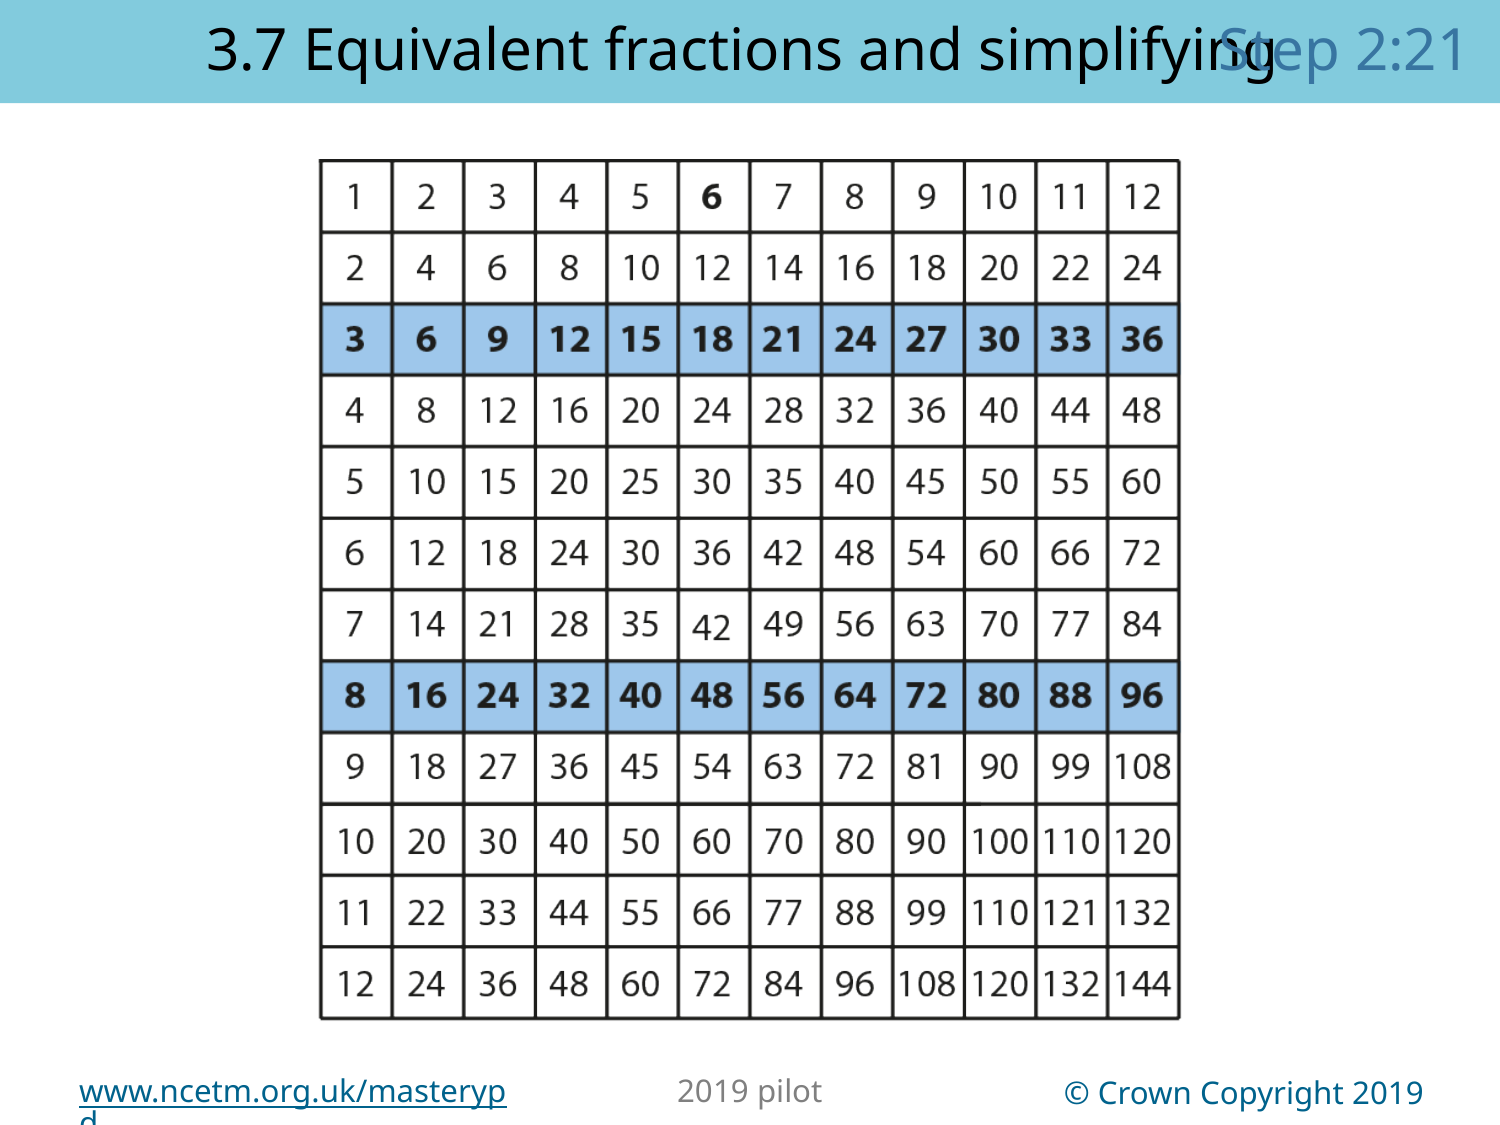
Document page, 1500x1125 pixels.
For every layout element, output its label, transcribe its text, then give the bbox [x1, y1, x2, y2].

picture [246, 159, 1254, 1036]
list Step 2:21 [0, 0, 1500, 104]
